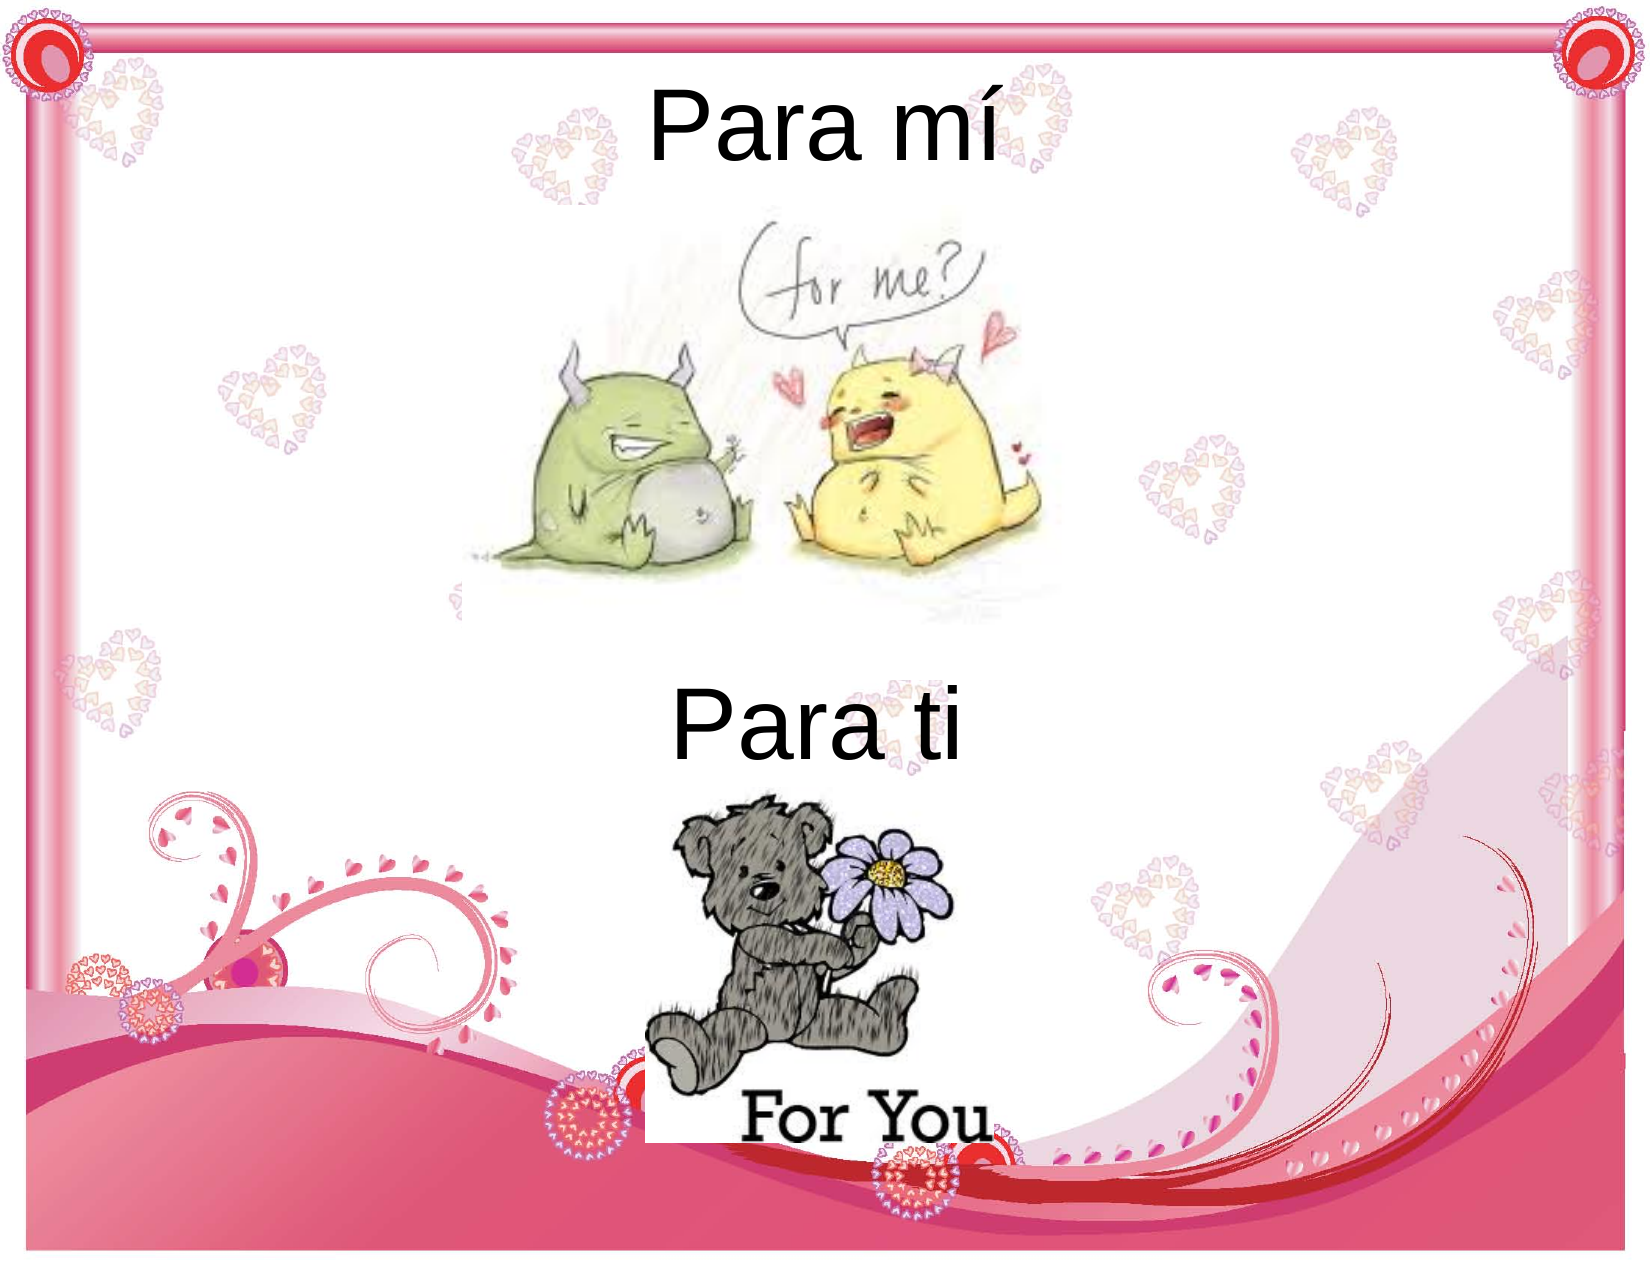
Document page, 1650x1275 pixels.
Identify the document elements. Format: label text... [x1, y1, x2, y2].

picture [0, 0, 1650, 1275]
text_box Para ti [74, 649, 1560, 863]
title Para mí [82, 51, 1568, 264]
